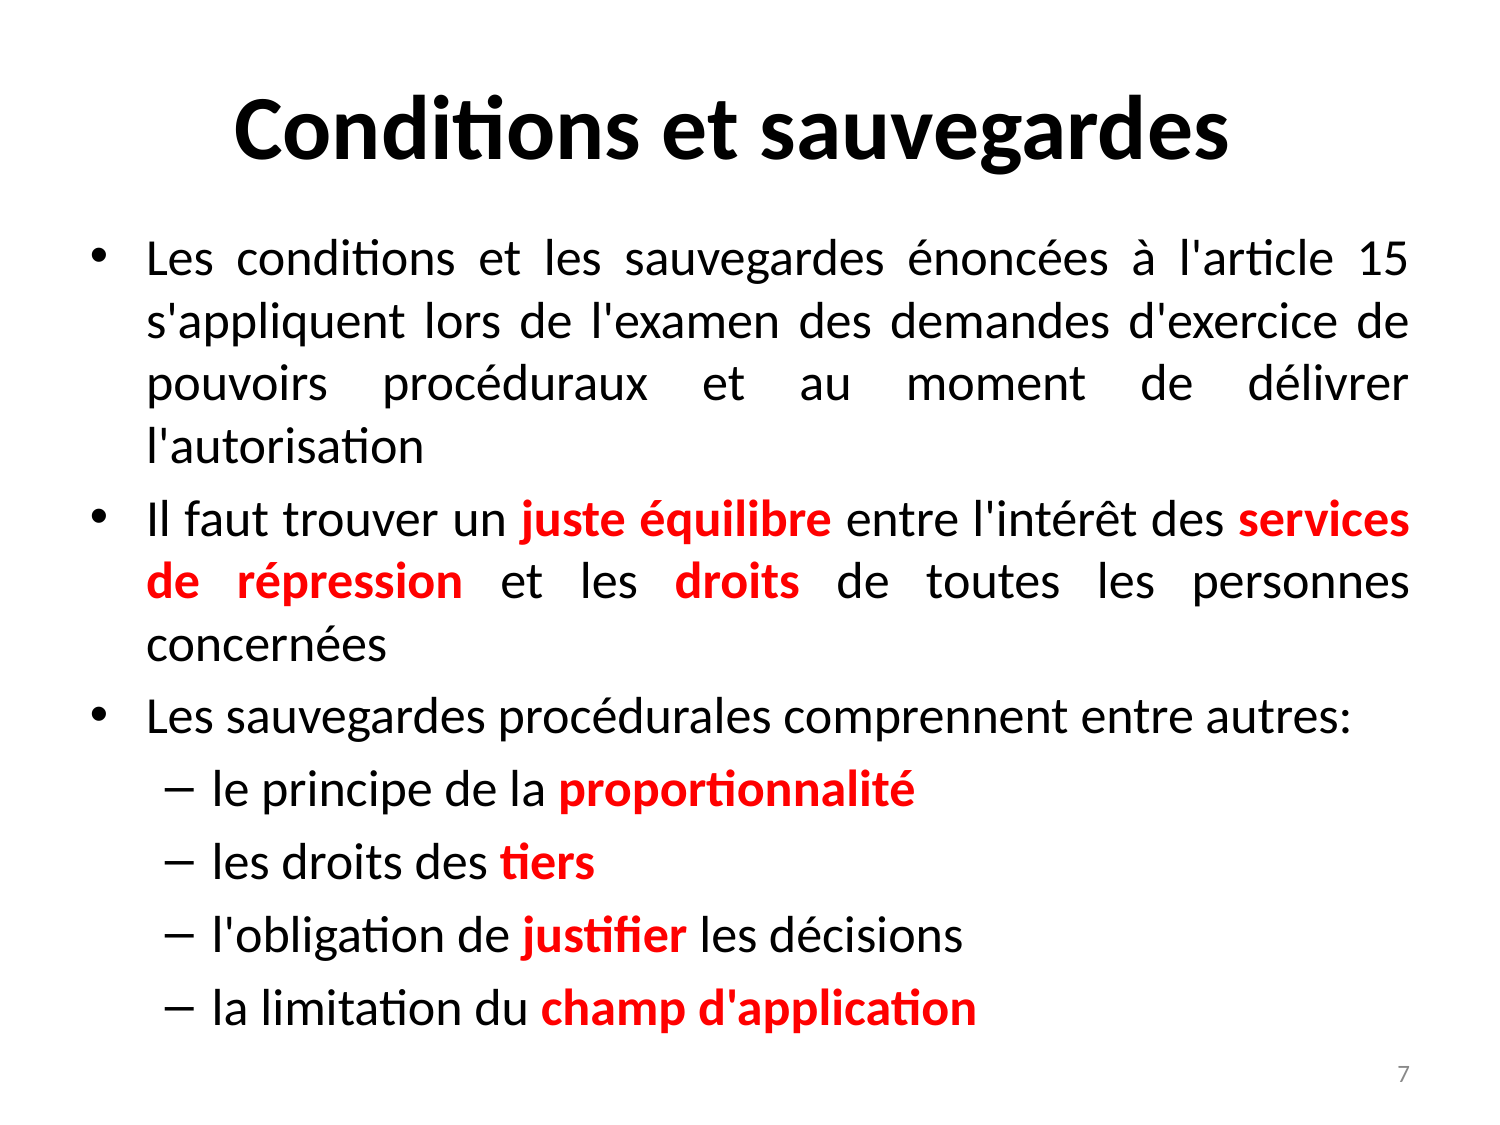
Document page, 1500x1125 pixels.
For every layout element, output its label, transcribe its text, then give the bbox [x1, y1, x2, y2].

title Conditions et sauvegardes [57, 28, 1408, 217]
slide_number 7 [1074, 1042, 1425, 1103]
text_box Les conditions et les sauvegardes énoncées à l'article 15 s'appliquent lors de l'examen des demandes d'exercice de pouvoirs procéduraux et au moment de délivrer l'autorisation Il faut trouver un juste équilibre entre l'intérêt des services de répression et les droits de toutes les personnes concernées Les sauvegardes procédurales comprennent entre autres: le principe de la proportionnalité les droits des tiers l'obligation de justifier les décisions la limitation du champ d'application [74, 216, 1425, 959]
